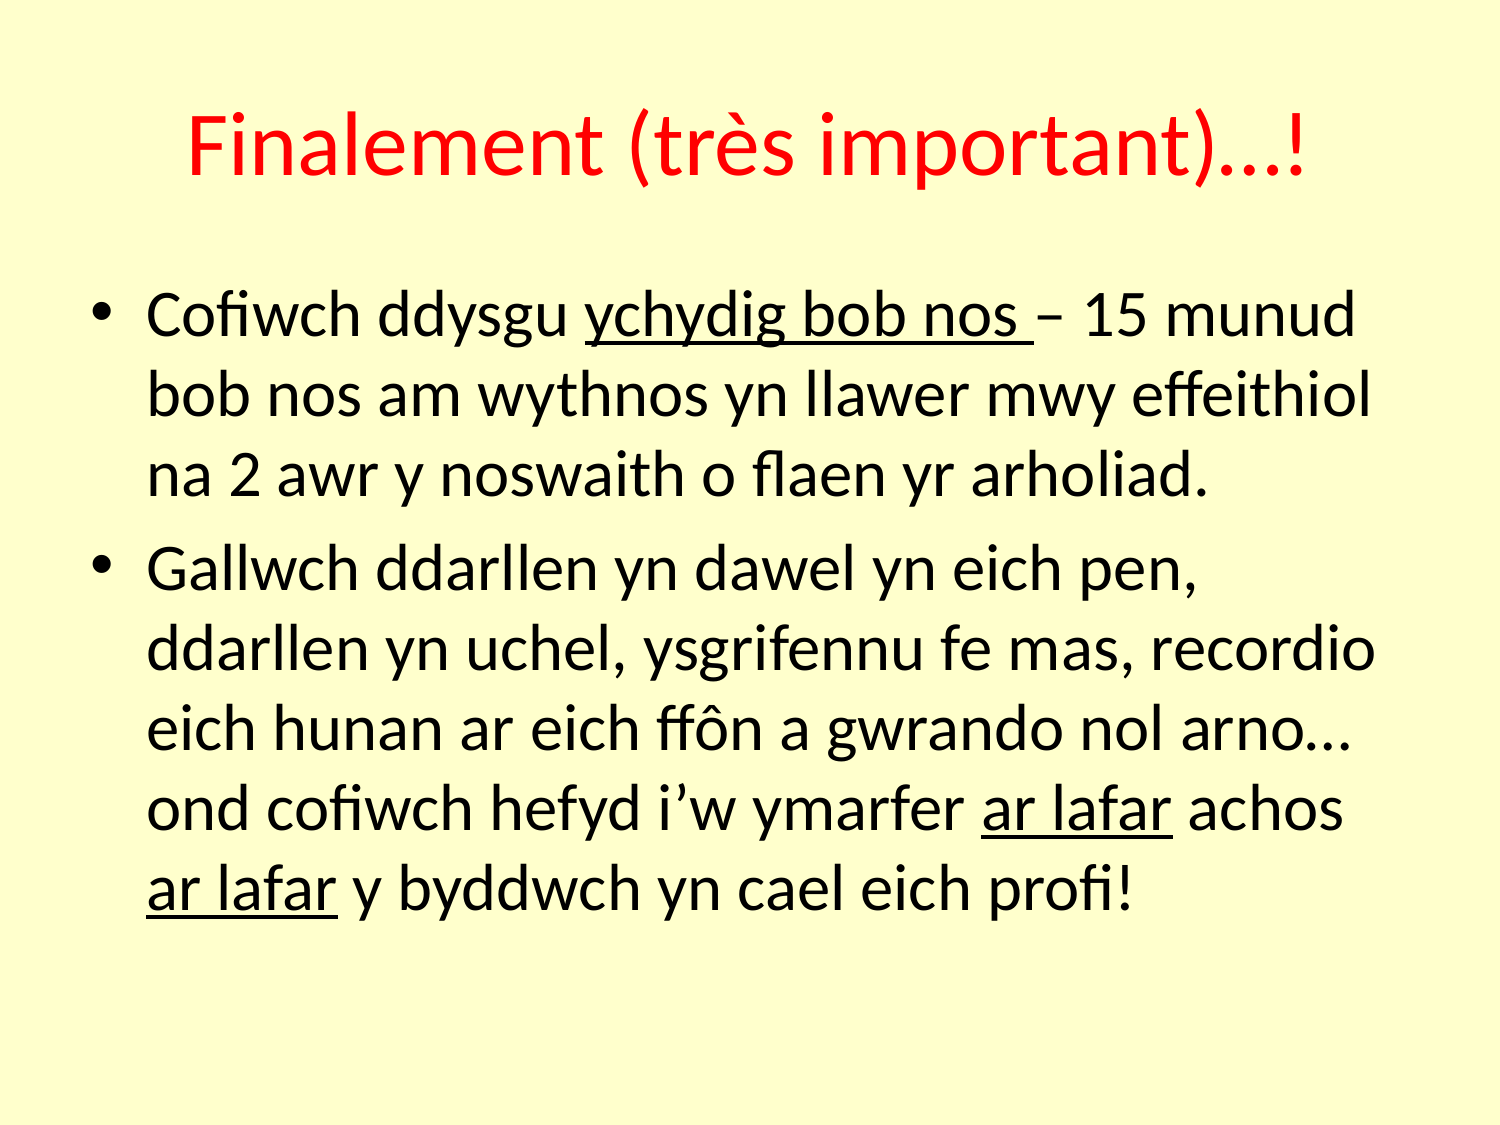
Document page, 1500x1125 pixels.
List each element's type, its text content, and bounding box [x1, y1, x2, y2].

title Finalement (très important)…! [75, 45, 1425, 233]
list Cofiwch ddysgu ychydig bob nos – 15 munud bob nos am wythnos yn llawer mwy effeithiol na 2 awr y noswaith o flaen yr arholiad. Gallwch ddarllen yn dawel yn eich pen, ddarllen yn uchel, ysgrifennu fe mas, recordio eich hunan ar eich ffôn a gwrando nol arno…ond cofiwch hefyd i’w ymarfer ar lafar achos ar lafar y byddwch yn cael eich profi! [75, 262, 1425, 1063]
